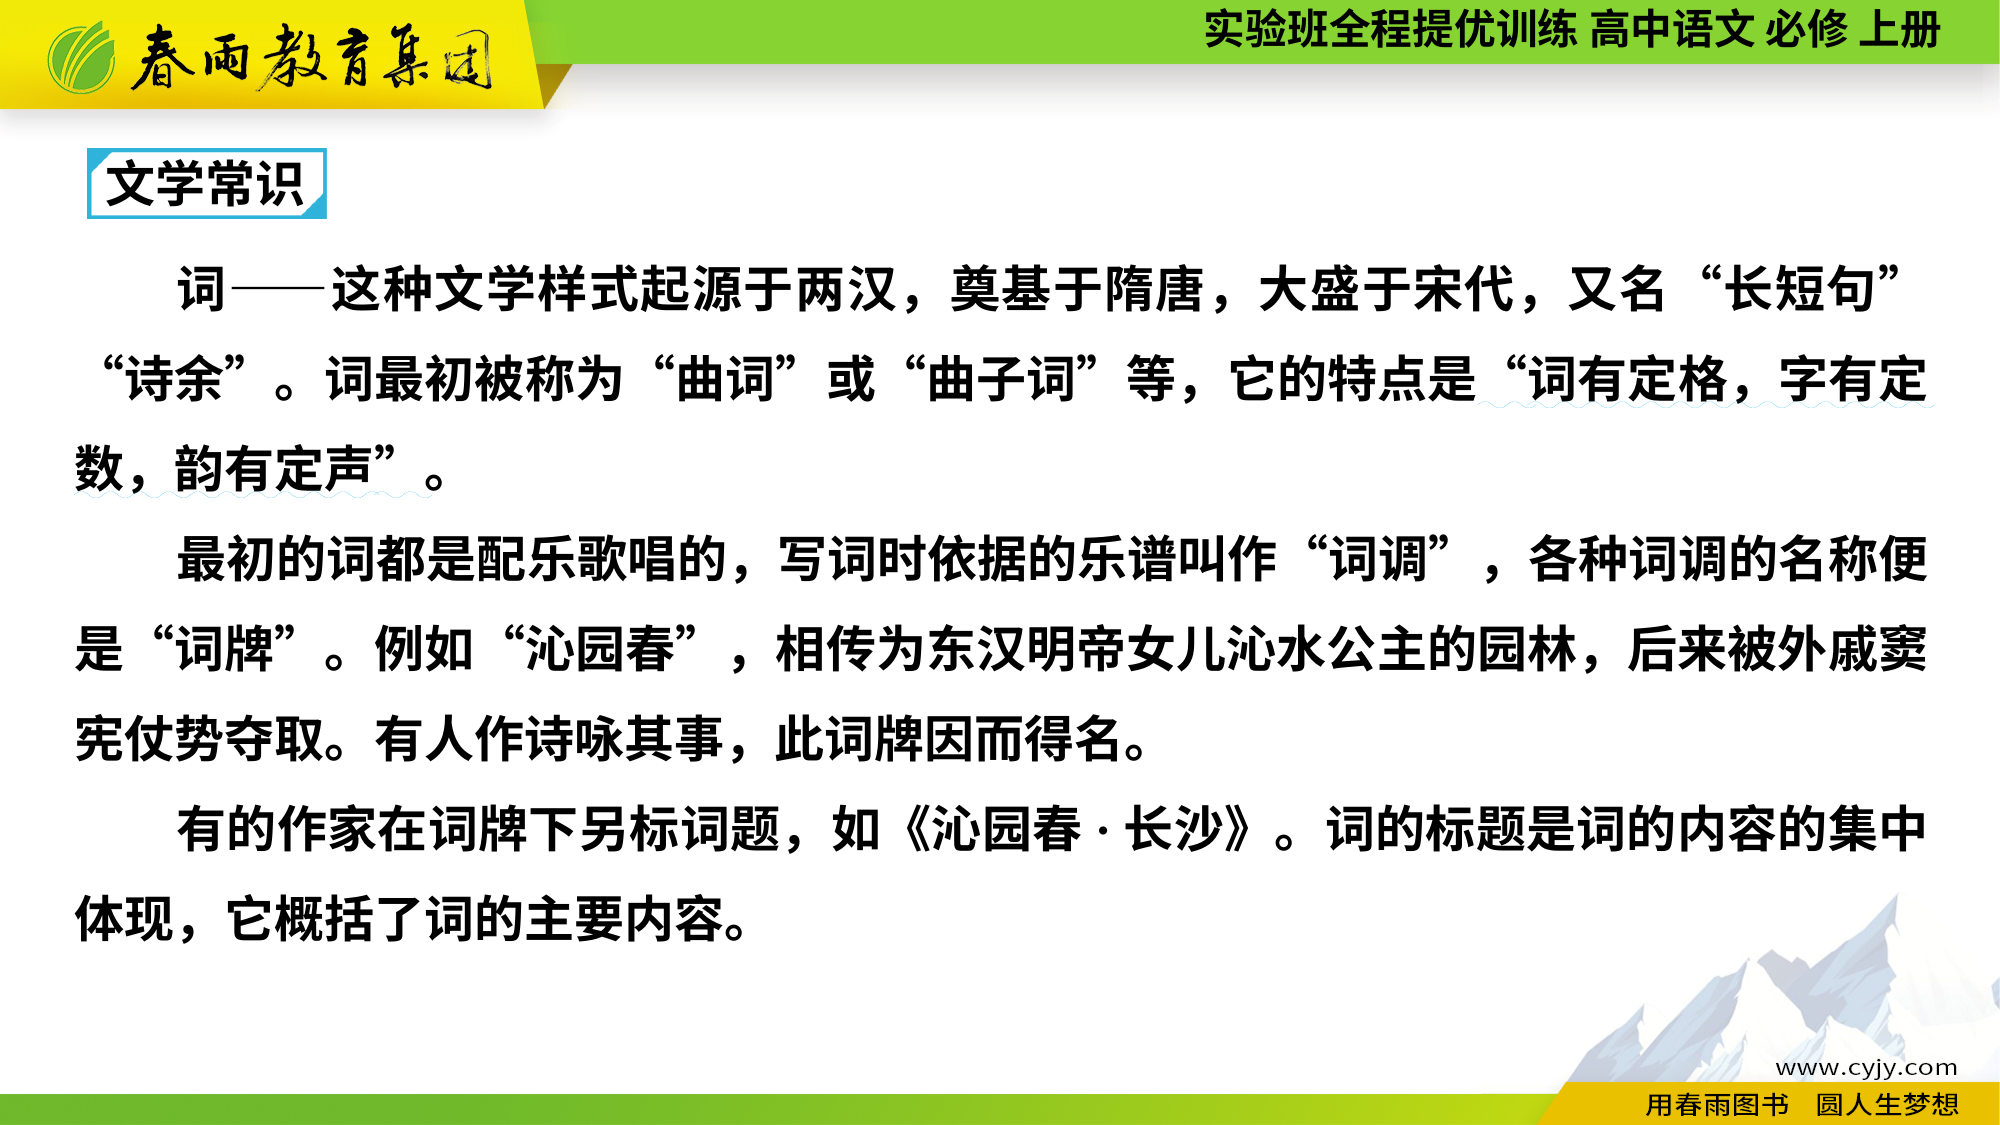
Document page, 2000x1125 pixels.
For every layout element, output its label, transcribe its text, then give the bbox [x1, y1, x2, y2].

picture [0, 0, 2000, 1125]
list 词——这种文学样式起源于两汉，奠基于隋唐，大盛于宋代，又名“长短句”“诗余”。词最初被称为“曲词”或“曲子词”等，它的特点是“词有定格，字有定数，韵有定声”。 最初的词都是配乐歌唱的，写词时依据的乐谱叫作“词调”，各种词调的名称便是“词牌”。例如“沁园春”，相传为东汉明帝女儿沁水公主的园林，后来被外戚窦宪仗势夺取。有人作诗咏其事，此词牌因而得名。 有的作家在词牌下另标词题，如《沁园春·长沙》。词的标题是词的内容的集中体现，它概括了词的主要内容。 [59, 219, 1944, 963]
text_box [86, 144, 327, 221]
